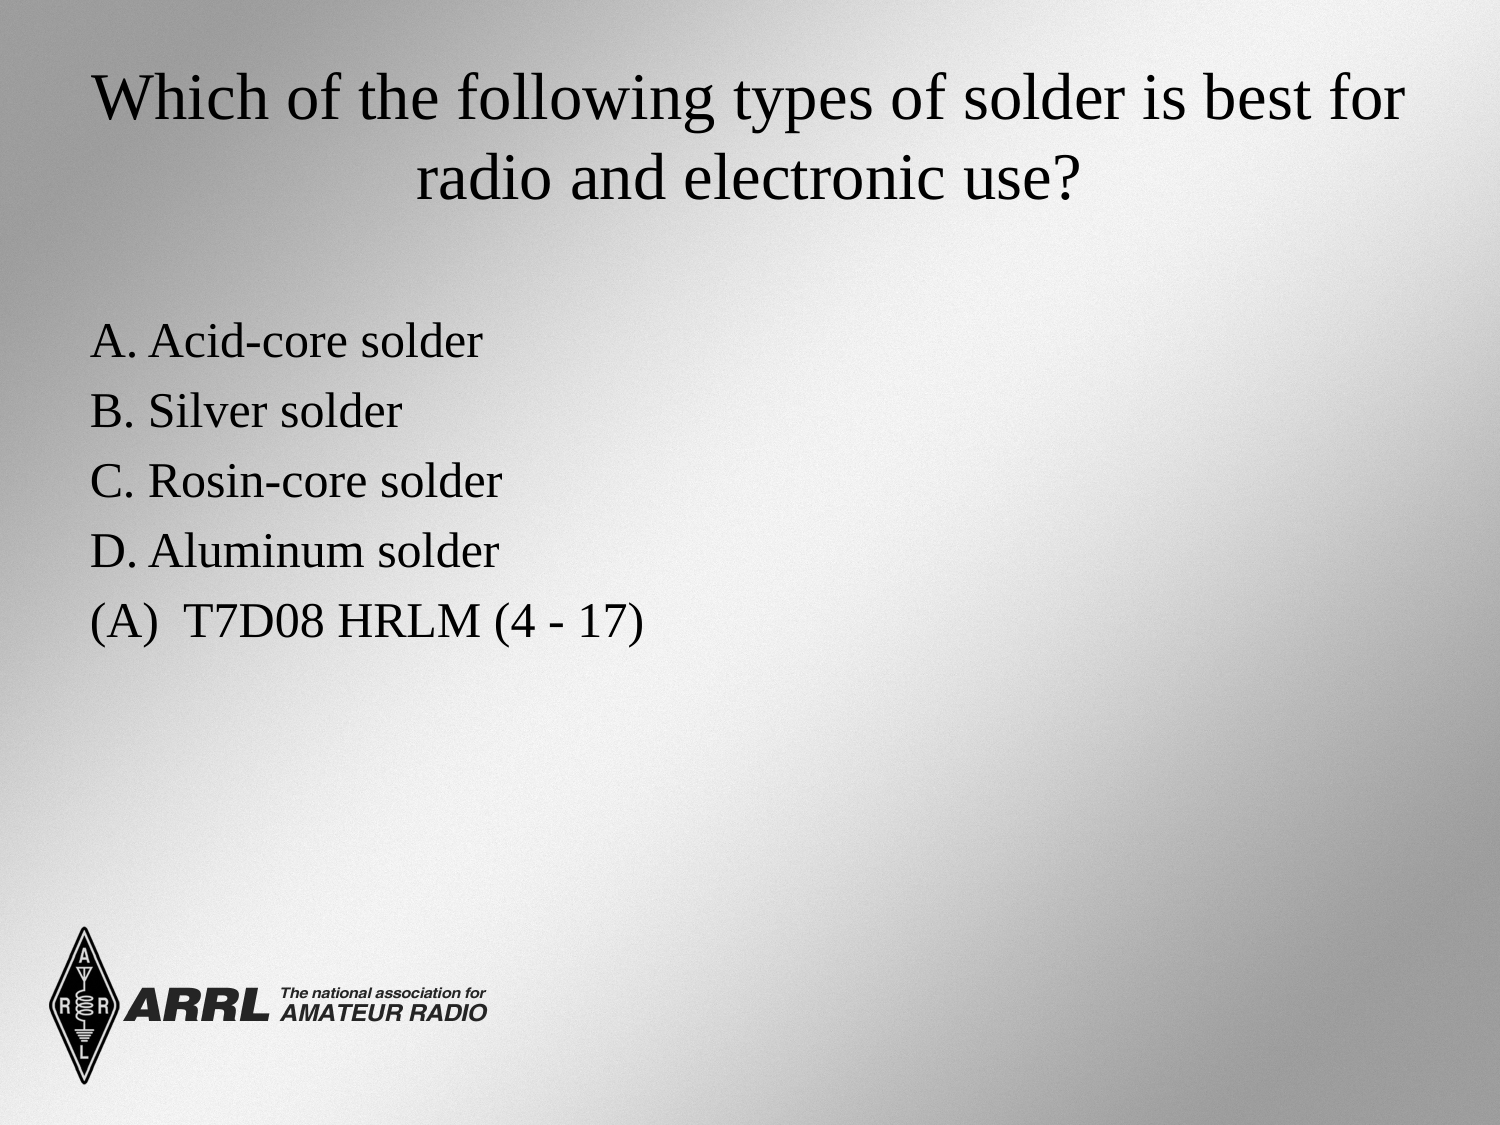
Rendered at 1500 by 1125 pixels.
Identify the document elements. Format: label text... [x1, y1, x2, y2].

list A. Acid-core solder B. Silver solder C. Rosin-core solder D. Aluminum solder (A) T7D08 HRLM (4 - 17) [75, 299, 1425, 1005]
title Which of the following types of solder is best for radio and electronic use? [75, 45, 1425, 233]
picture [0, 0, 1500, 1125]
